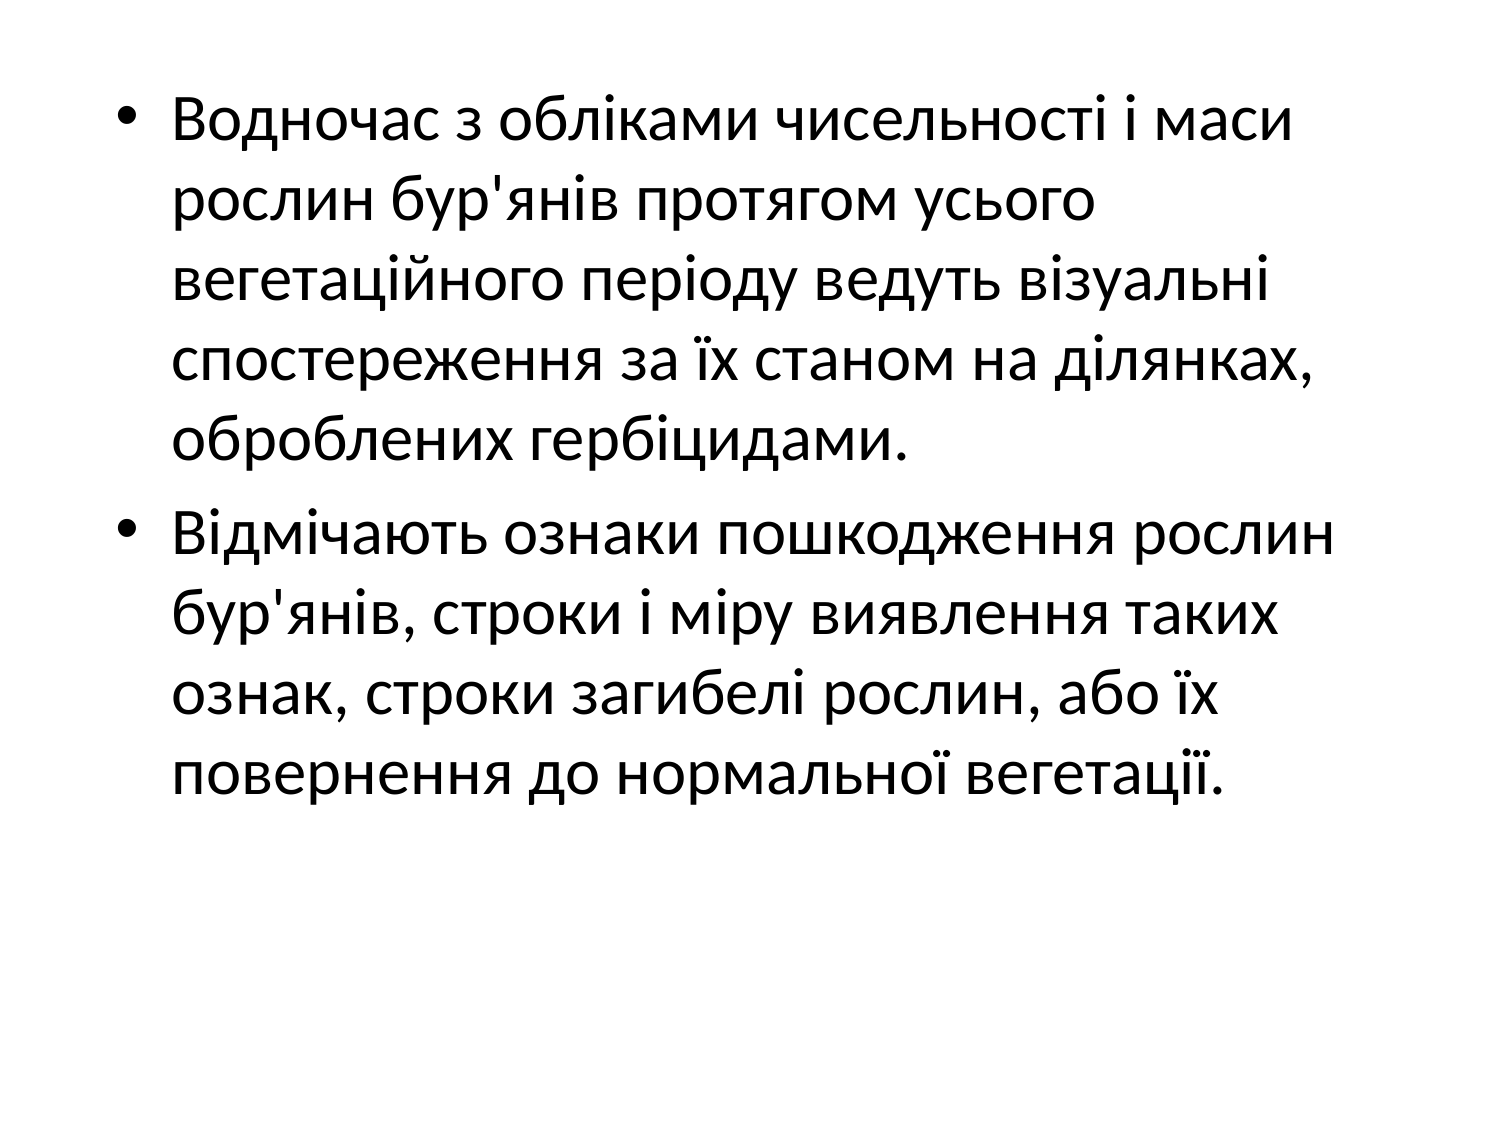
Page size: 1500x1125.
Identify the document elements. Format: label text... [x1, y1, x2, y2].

list Водночас з обліками чисельності і маси рослин бур'янів протягом усього вегетаційного періоду ведуть візуальні спостереження за їх станом на ділянках, оброблених гербіцидами. Відмічають ознаки пошкодження рослин бур'янів, строки і міру виявлення таких ознак, строки загибелі рослин, або їх повернення до нормальної вегетації. [100, 66, 1451, 941]
